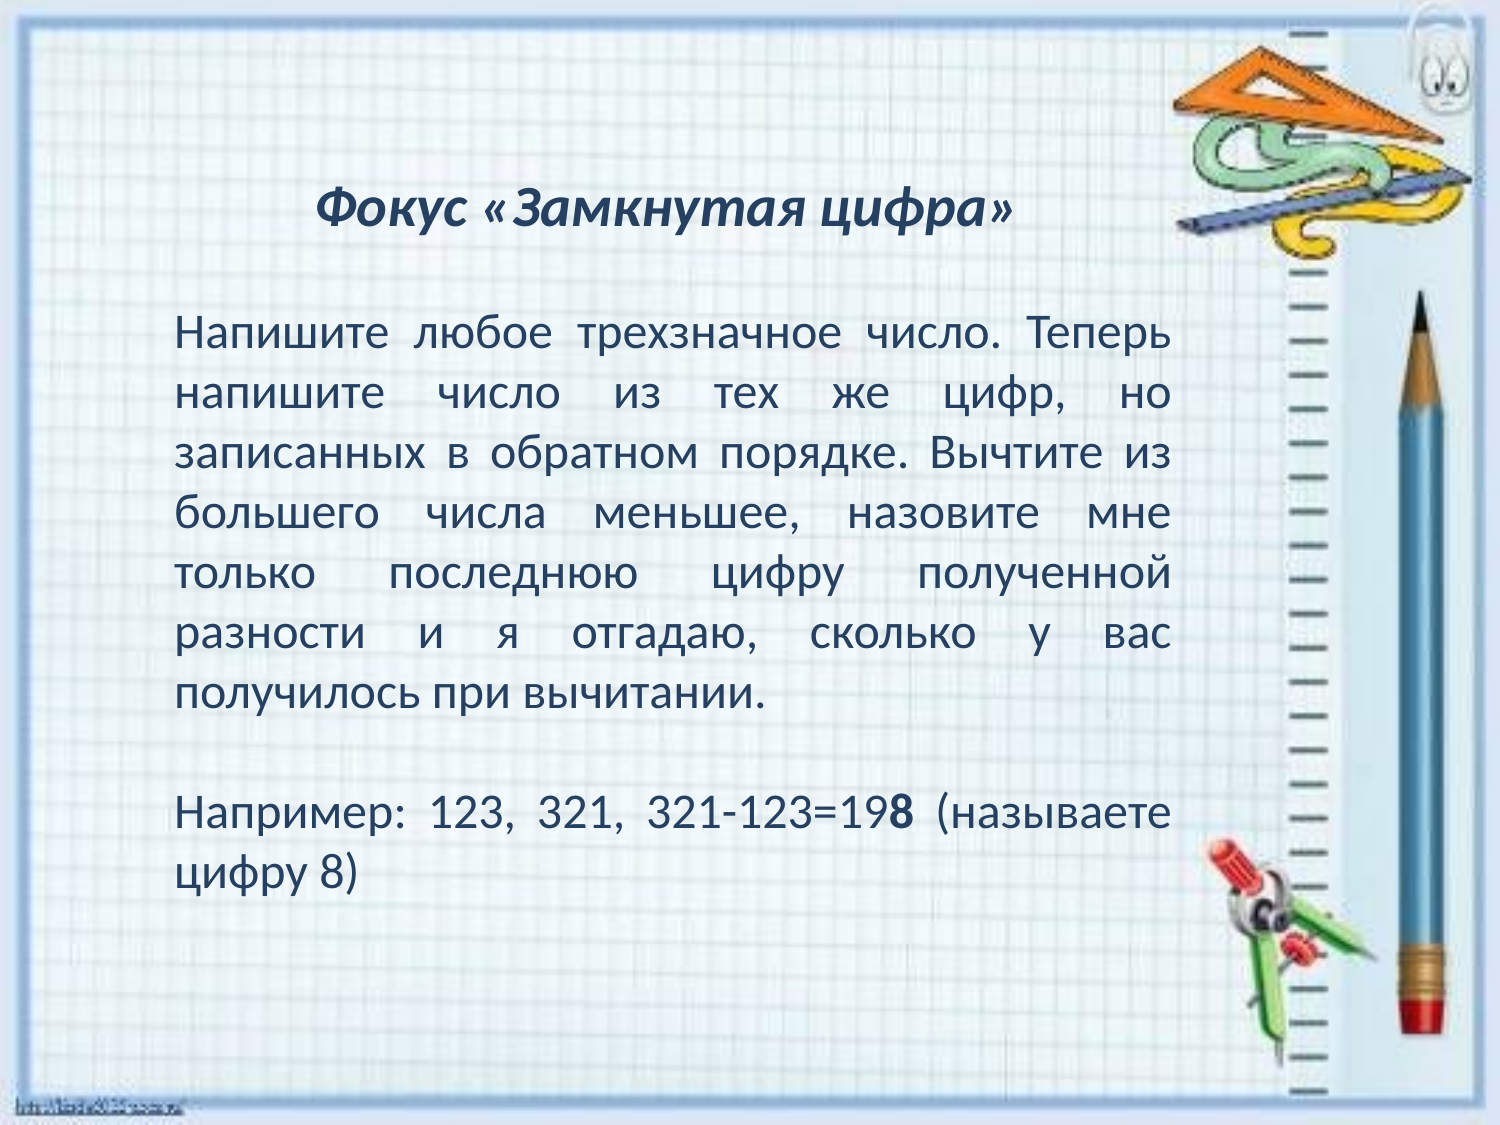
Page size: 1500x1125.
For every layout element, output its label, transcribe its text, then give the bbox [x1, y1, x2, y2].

picture [0, 0, 1500, 1125]
text_box Фокус «Замкнутая цифра» Напишите любое трехзначное число. Теперь напишите число из тех же цифр, но записанных в обратном порядке. Вычтите из большего числа меньшее, назовите мне только последнюю цифру полученной разности и я отгадаю, сколько у вас получилось при вычитании. Например: 123, 321, 321-123=198 (называете цифру 8) [159, 160, 1187, 906]
